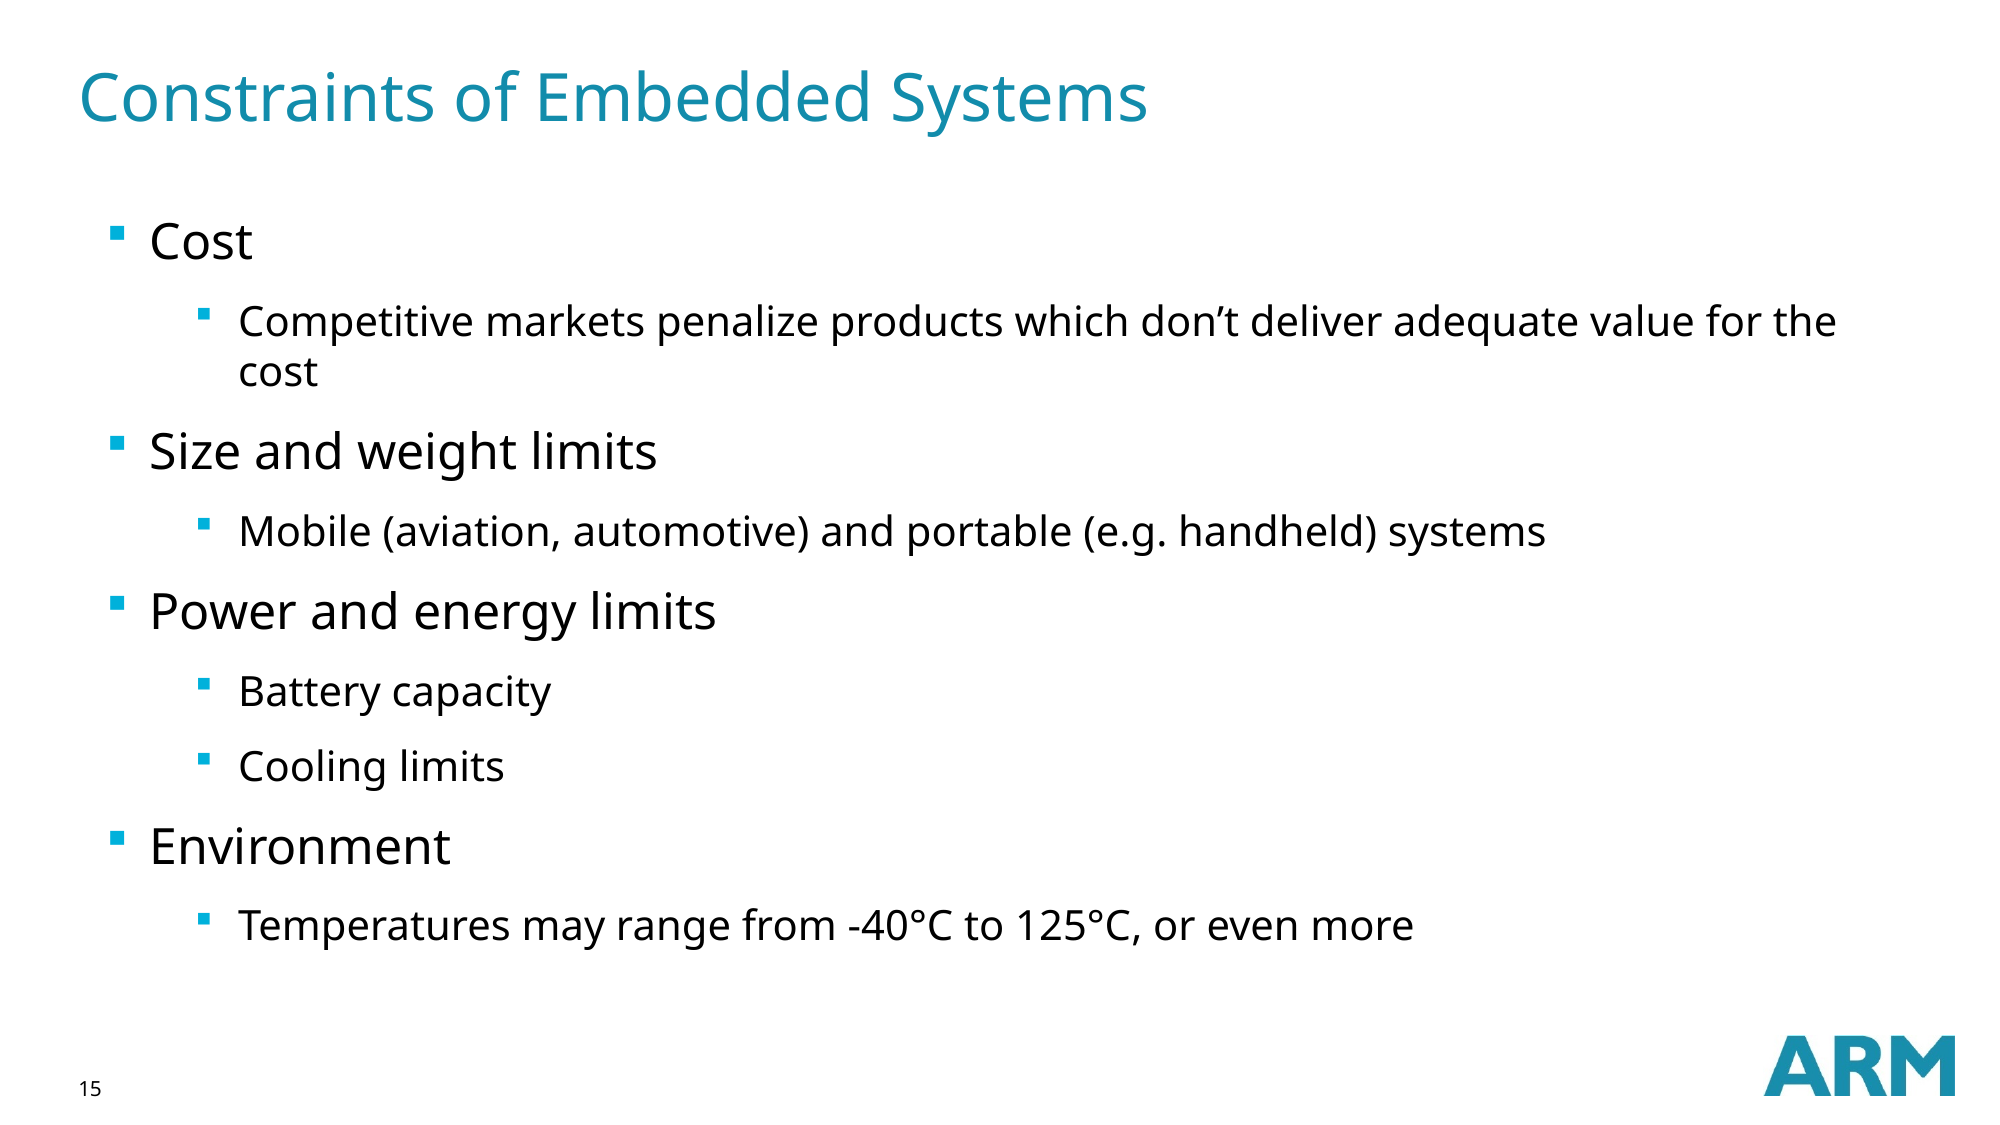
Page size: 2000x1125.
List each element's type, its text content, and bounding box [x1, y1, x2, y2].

title Constraints of Embedded Systems [78, 55, 1910, 150]
list Cost Competitive markets penalize products which don’t deliver adequate value for the cost Size and weight limits Mobile (aviation, automotive) and portable (e.g. handheld) systems Power and energy limits Battery capacity Cooling limits Environment Temperatures may range from -40°C to 125°C, or even more [106, 209, 1909, 1004]
picture [1763, 1035, 1955, 1096]
